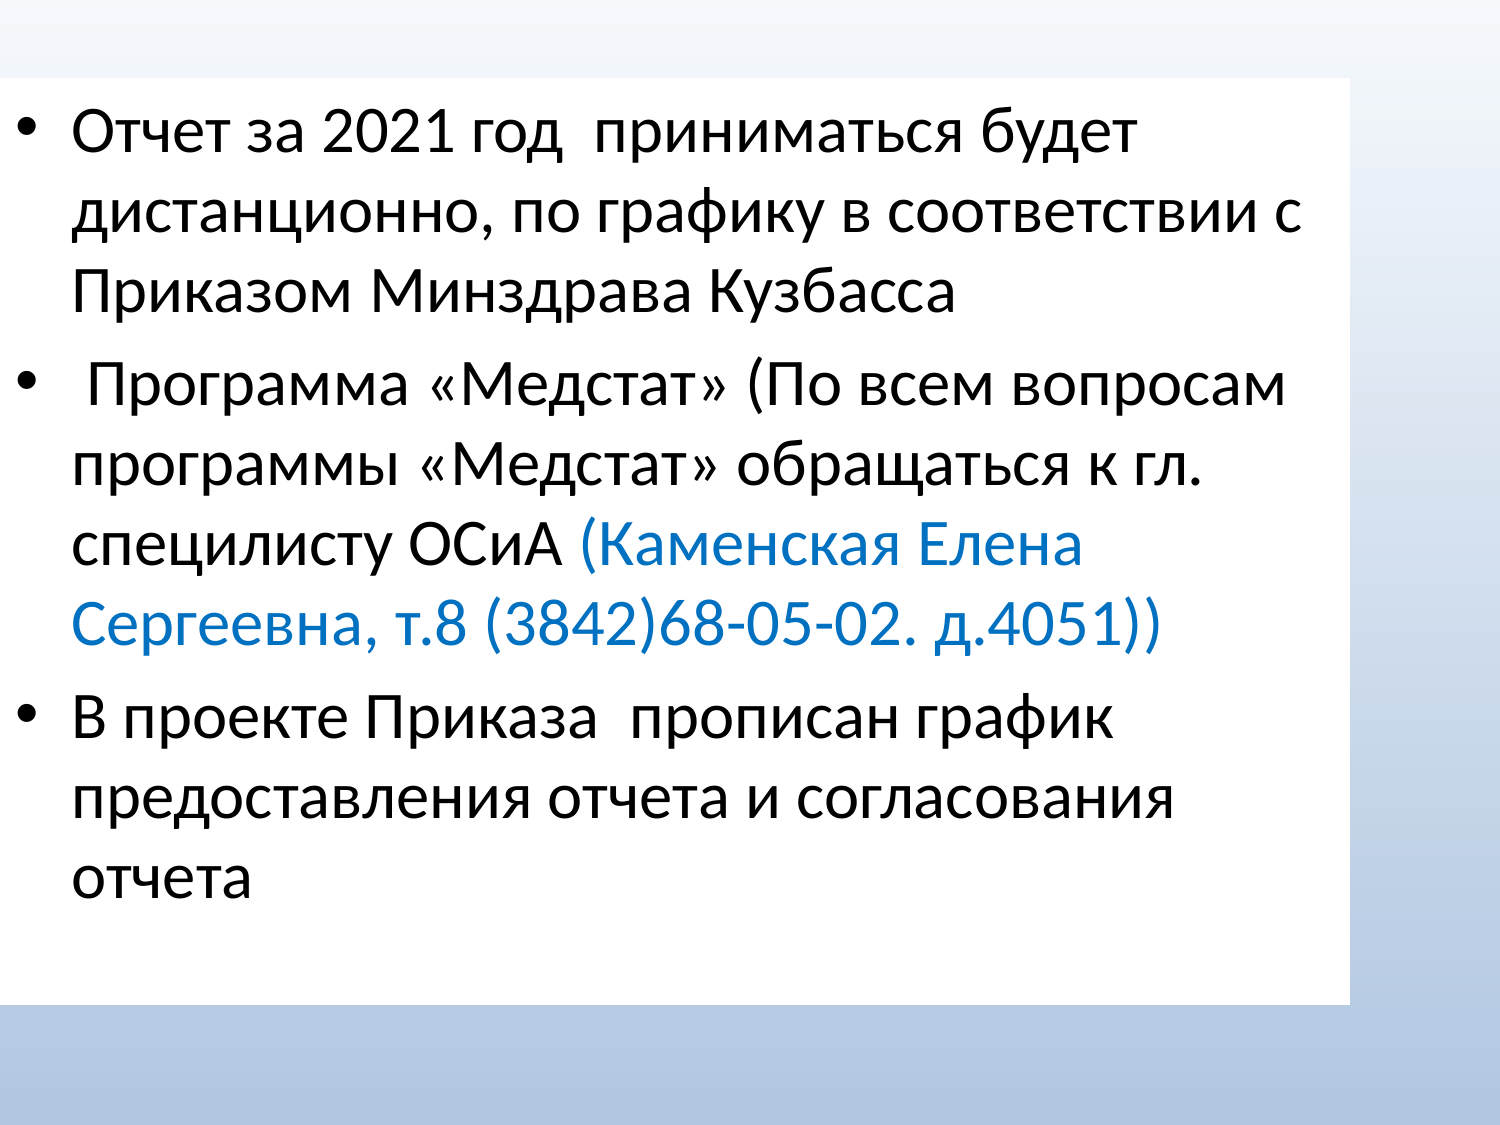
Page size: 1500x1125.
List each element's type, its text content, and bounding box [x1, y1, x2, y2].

list Отчет за 2021 год приниматься будет дистанционно, по графику в соответствии с Приказом Минздрава Кузбасса Программа «Медстат» (По всем вопросам программы «Медстат» обращаться к гл. специлисту ОСиА (Каменская Елена Сергеевна, т.8 (3842)68-05-02. д.4051)) В проекте Приказа прописан график предоставления отчета и согласования отчета [0, 77, 1351, 1006]
